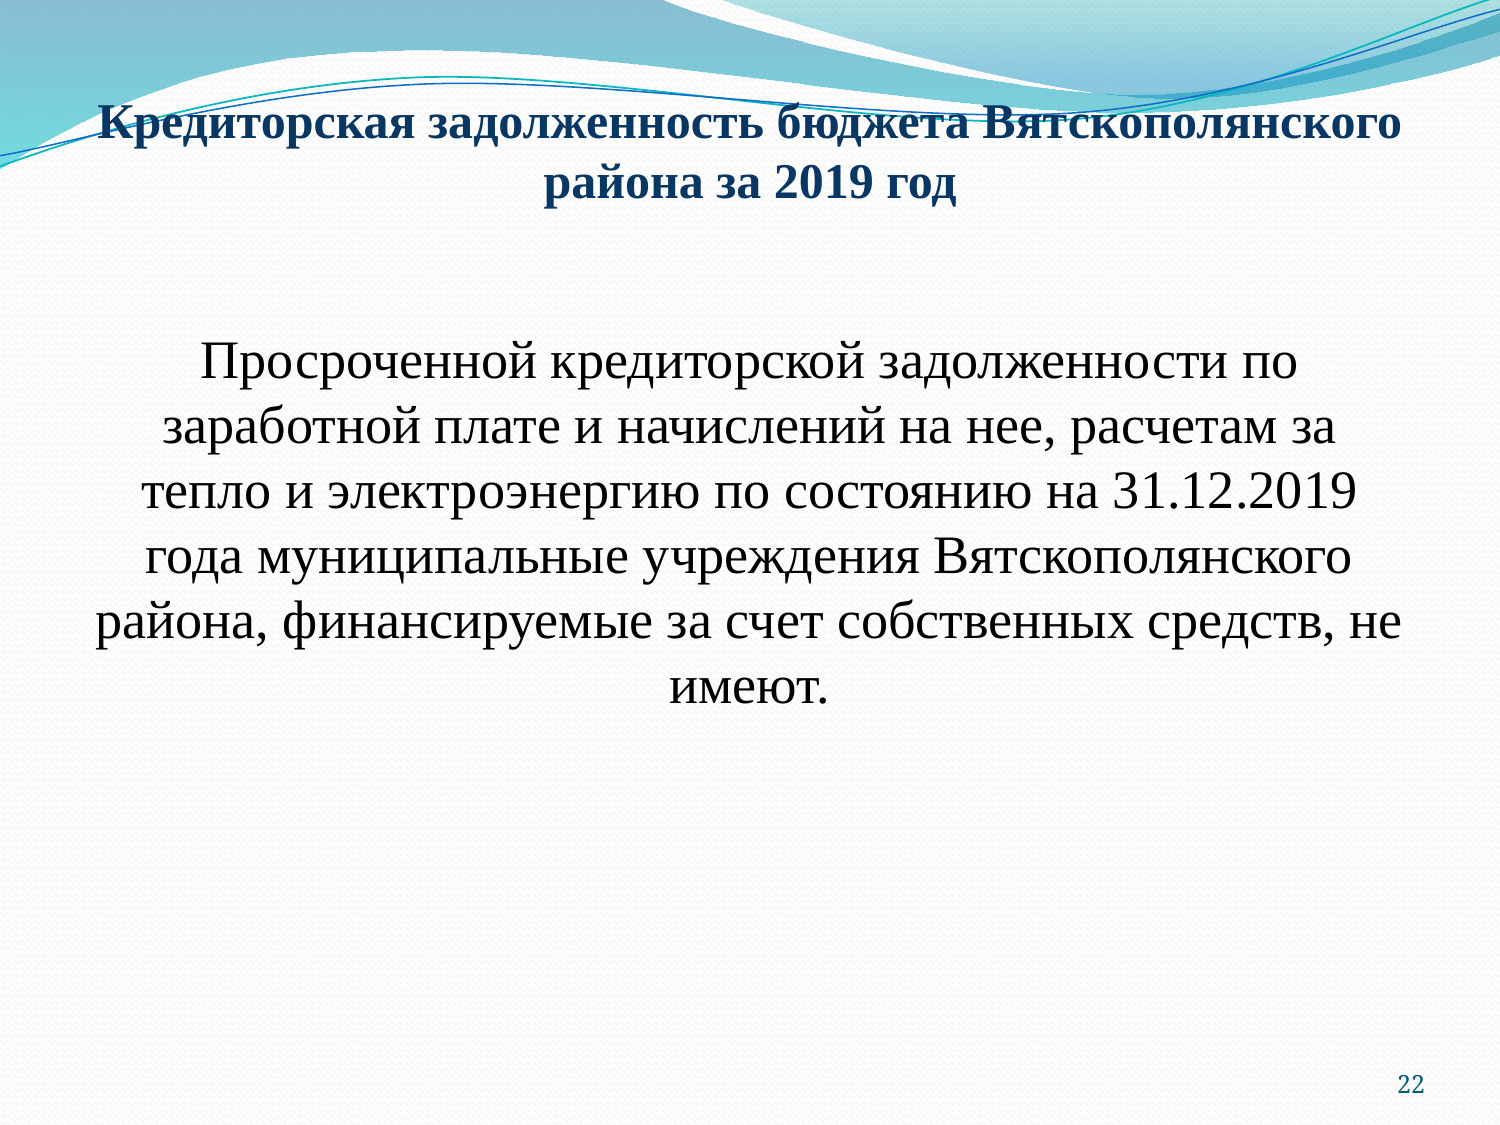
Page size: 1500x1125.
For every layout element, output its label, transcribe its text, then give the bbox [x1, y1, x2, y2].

title Кредиторская задолженность бюджета Вятскополянского района за 2019 год [75, 19, 1425, 209]
slide_number 22 [1299, 1042, 1425, 1103]
list Просроченной кредиторской задолженности по заработной плате и начислений на нее, расчетам за тепло и электроэнергию по состоянию на 31.12.2019 года муниципальные учреждения Вятскополянского района, финансируемые за счет собственных средств, не имеют. [75, 317, 1425, 1038]
